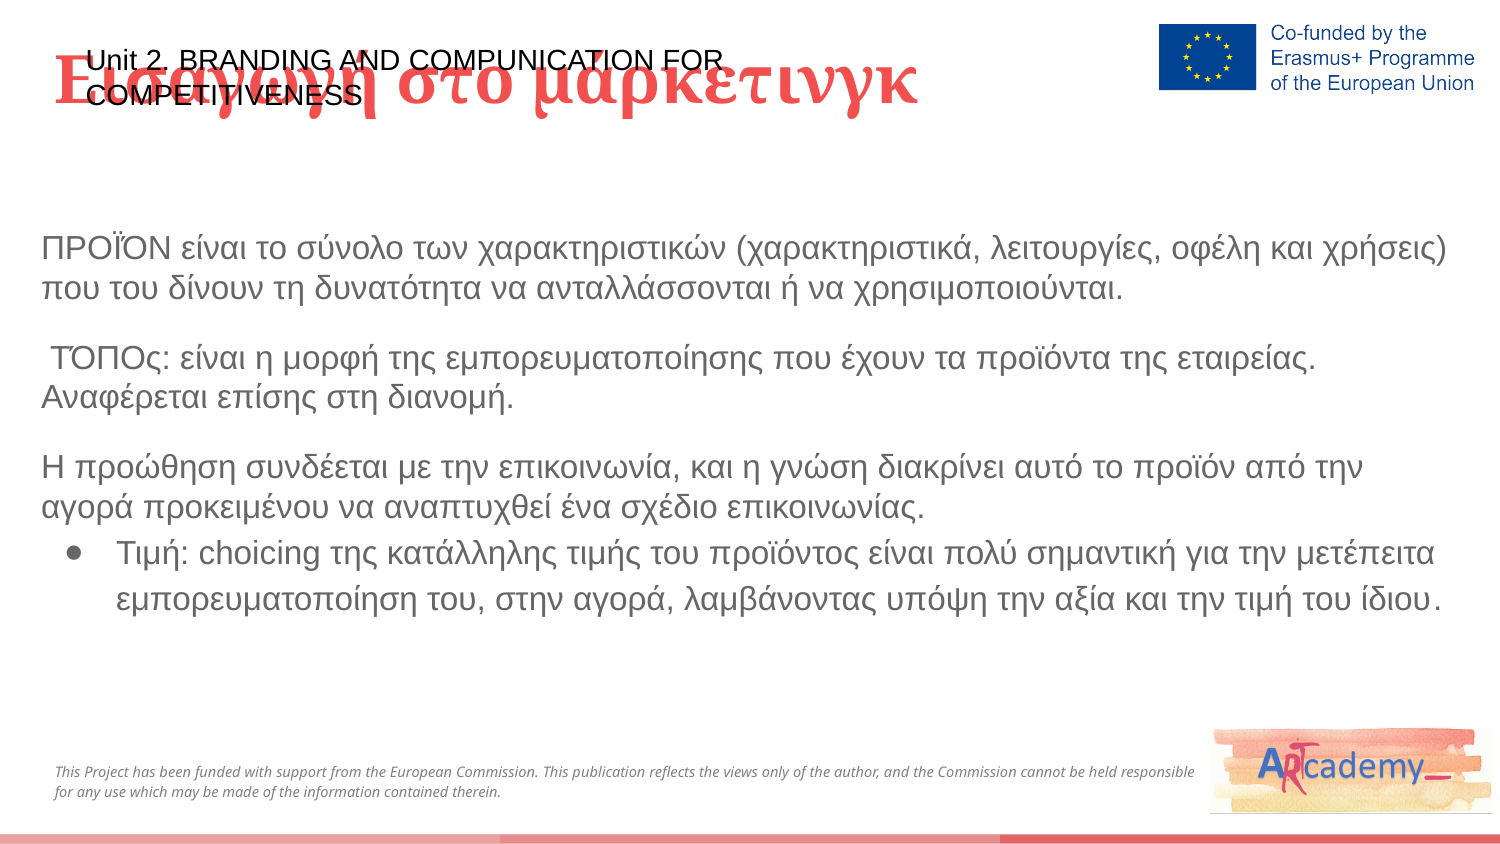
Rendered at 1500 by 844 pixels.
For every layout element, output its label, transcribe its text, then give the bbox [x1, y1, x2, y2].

text_box Unit 2. BRANDING AND COMPUNICATION FOR COMPETITIVENESS [70, 33, 750, 119]
picture [1210, 709, 1493, 844]
text_box This Project has been funded with support from the European Commission. This publication reflects the views only of the author, and the Commission cannot be held responsible for any use which may be made of the information contained therein. [39, 754, 1205, 799]
title Εισαγωγή στο μάρκετινγκ [39, 4, 1446, 211]
picture [1158, 24, 1474, 94]
list ΠΡΟΪΌΝ είναι το σύνολο των χαρακτηριστικών (χαρακτηριστικά, λειτουργίες, οφέλη και χρήσεις) που του δίνουν τη δυνατότητα να ανταλλάσσονται ή να χρησιμοποιούνται. ΤΌΠΟς: είναι η μορφή της εμπορευματοποίησης που έχουν τα προϊόντα της εταιρείας. Αναφέρεται επίσης στη διανομή. Η προώθηση συνδέεται με την επικοινωνία, και η γνώση διακρίνει αυτό το προϊόν από την αγορά προκειμένου να αναπτυχθεί ένα σχέδιο επικοινωνίας. Τιμή: choicing της κατάλληλης τιμής του προϊόντος είναι πολύ σημαντική για την μετέπειτα εμπορευματοποίηση του, στην αγορά, λαμβάνοντας υπόψη την αξία και την τιμή του ίδιου. [25, 211, 1474, 724]
